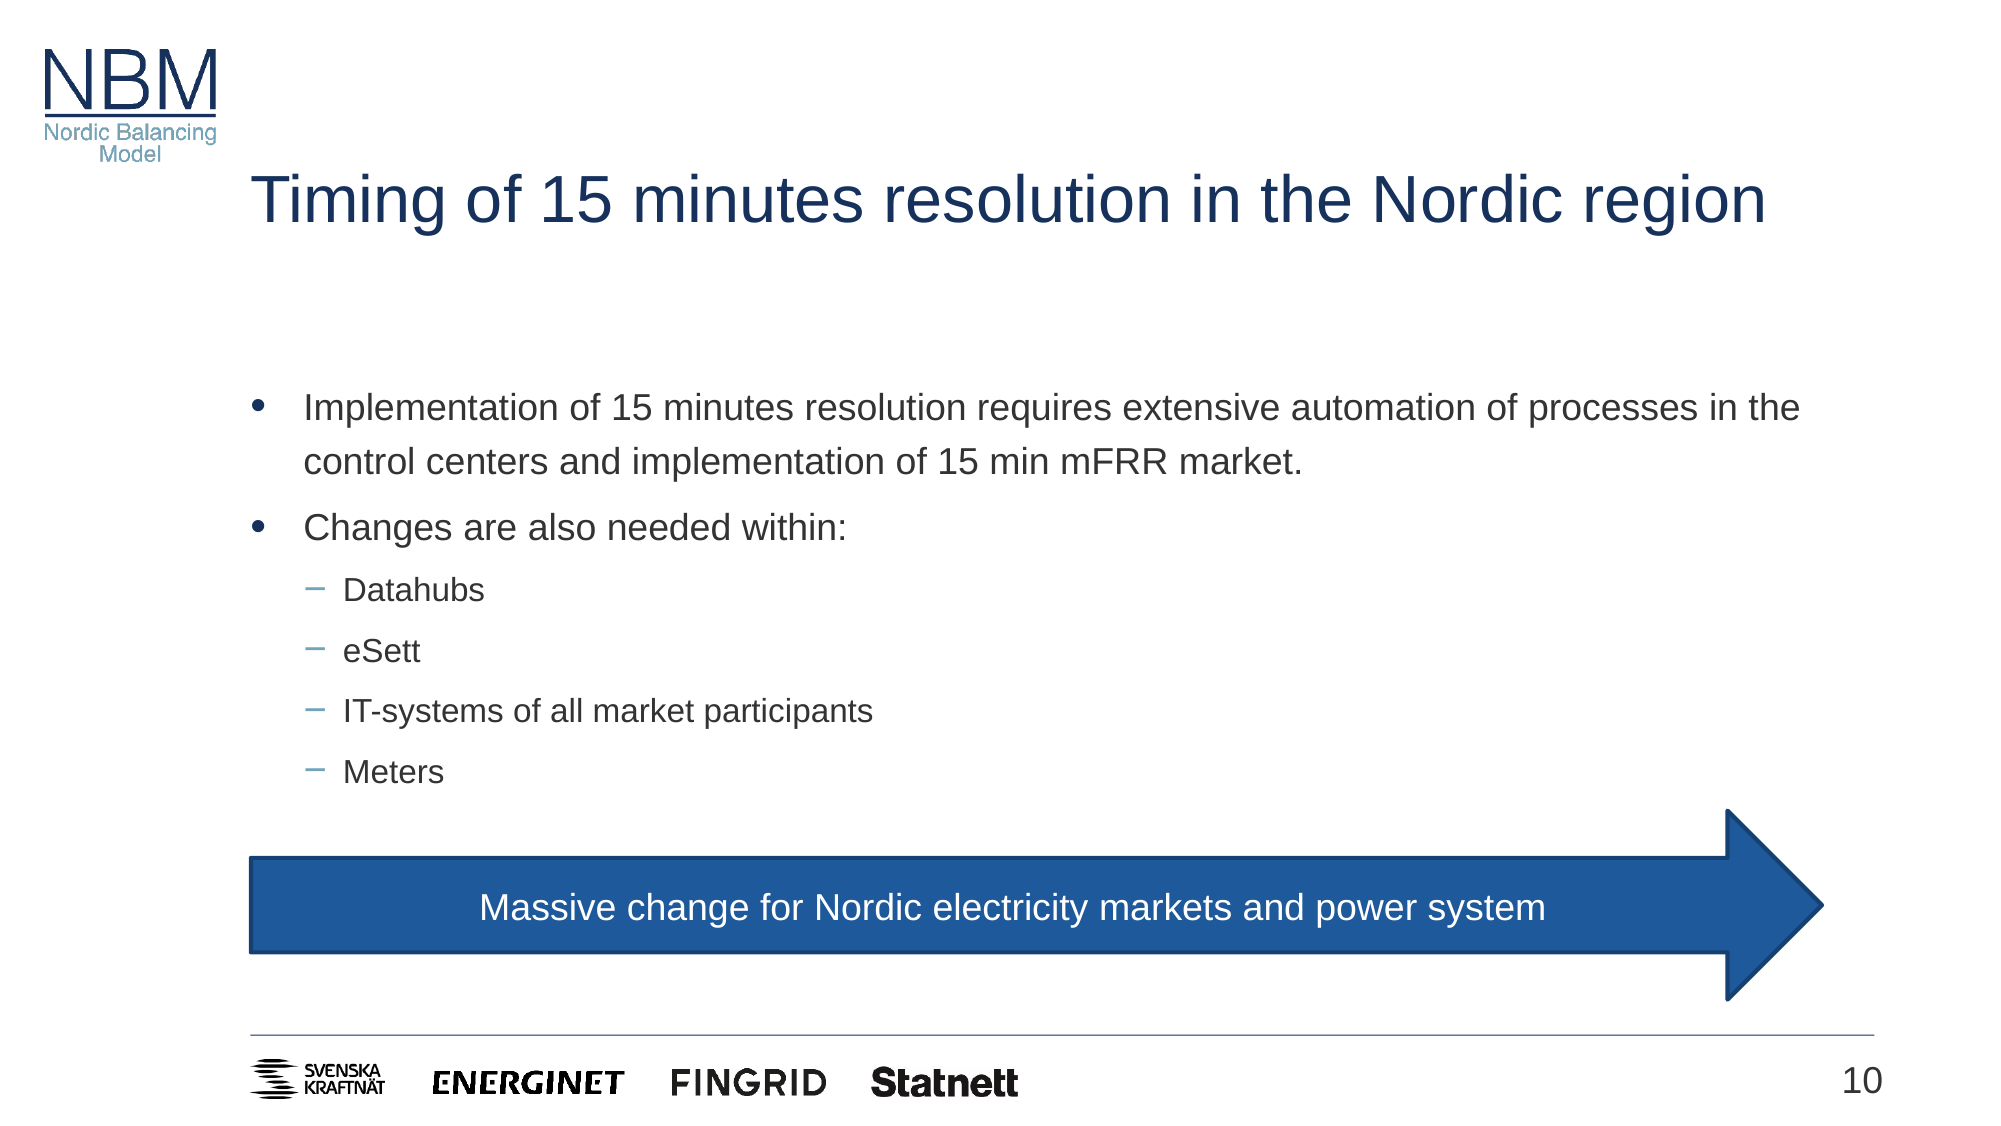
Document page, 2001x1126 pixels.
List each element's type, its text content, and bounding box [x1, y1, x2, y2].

picture [430, 1068, 627, 1096]
picture [672, 1068, 826, 1096]
list Implementation of 15 minutes resolution requires extensive automation of processes in the control centers and implementation of 15 min mFRR market. Changes are also needed within: Datahubs eSett IT-systems of all market participants Meters [250, 373, 1875, 931]
picture [871, 1066, 1018, 1097]
title Timing of 15 minutes resolution in the Nordic region [250, 147, 1875, 325]
picture [250, 1059, 385, 1099]
picture [35, 29, 222, 172]
text_box Massive change for Nordic electricity markets and power system [248, 808, 1825, 1002]
